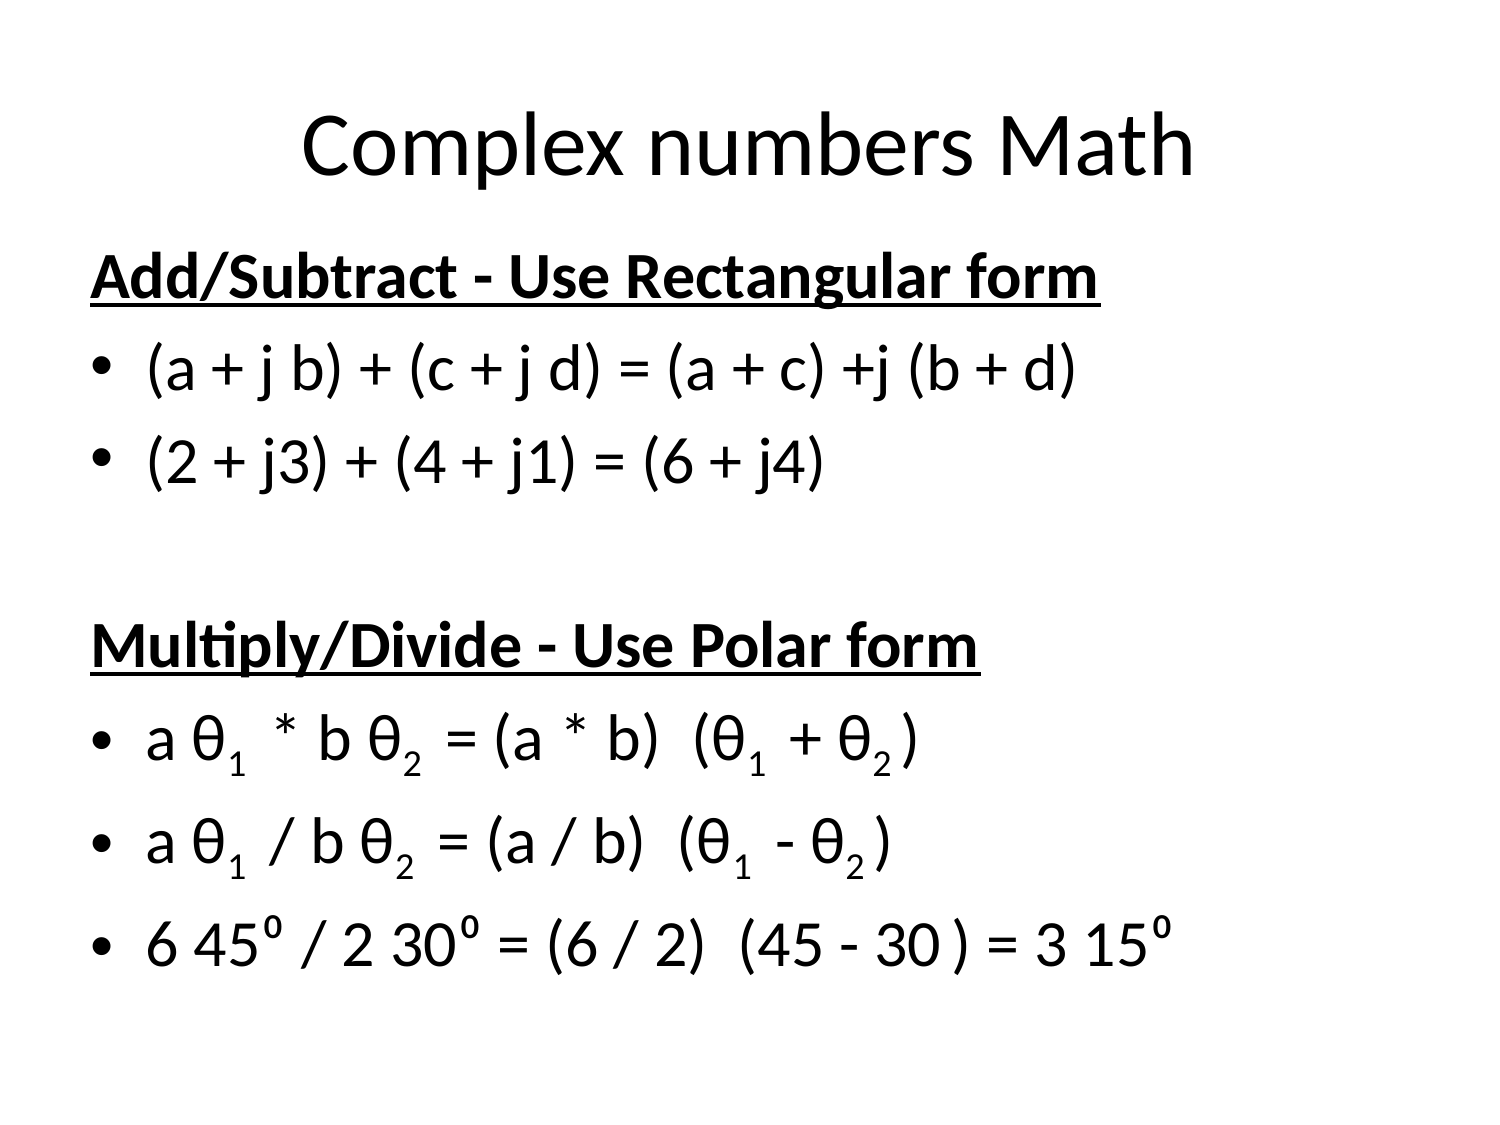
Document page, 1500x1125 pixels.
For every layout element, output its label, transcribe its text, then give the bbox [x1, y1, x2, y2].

title Complex numbers Math [75, 45, 1425, 233]
